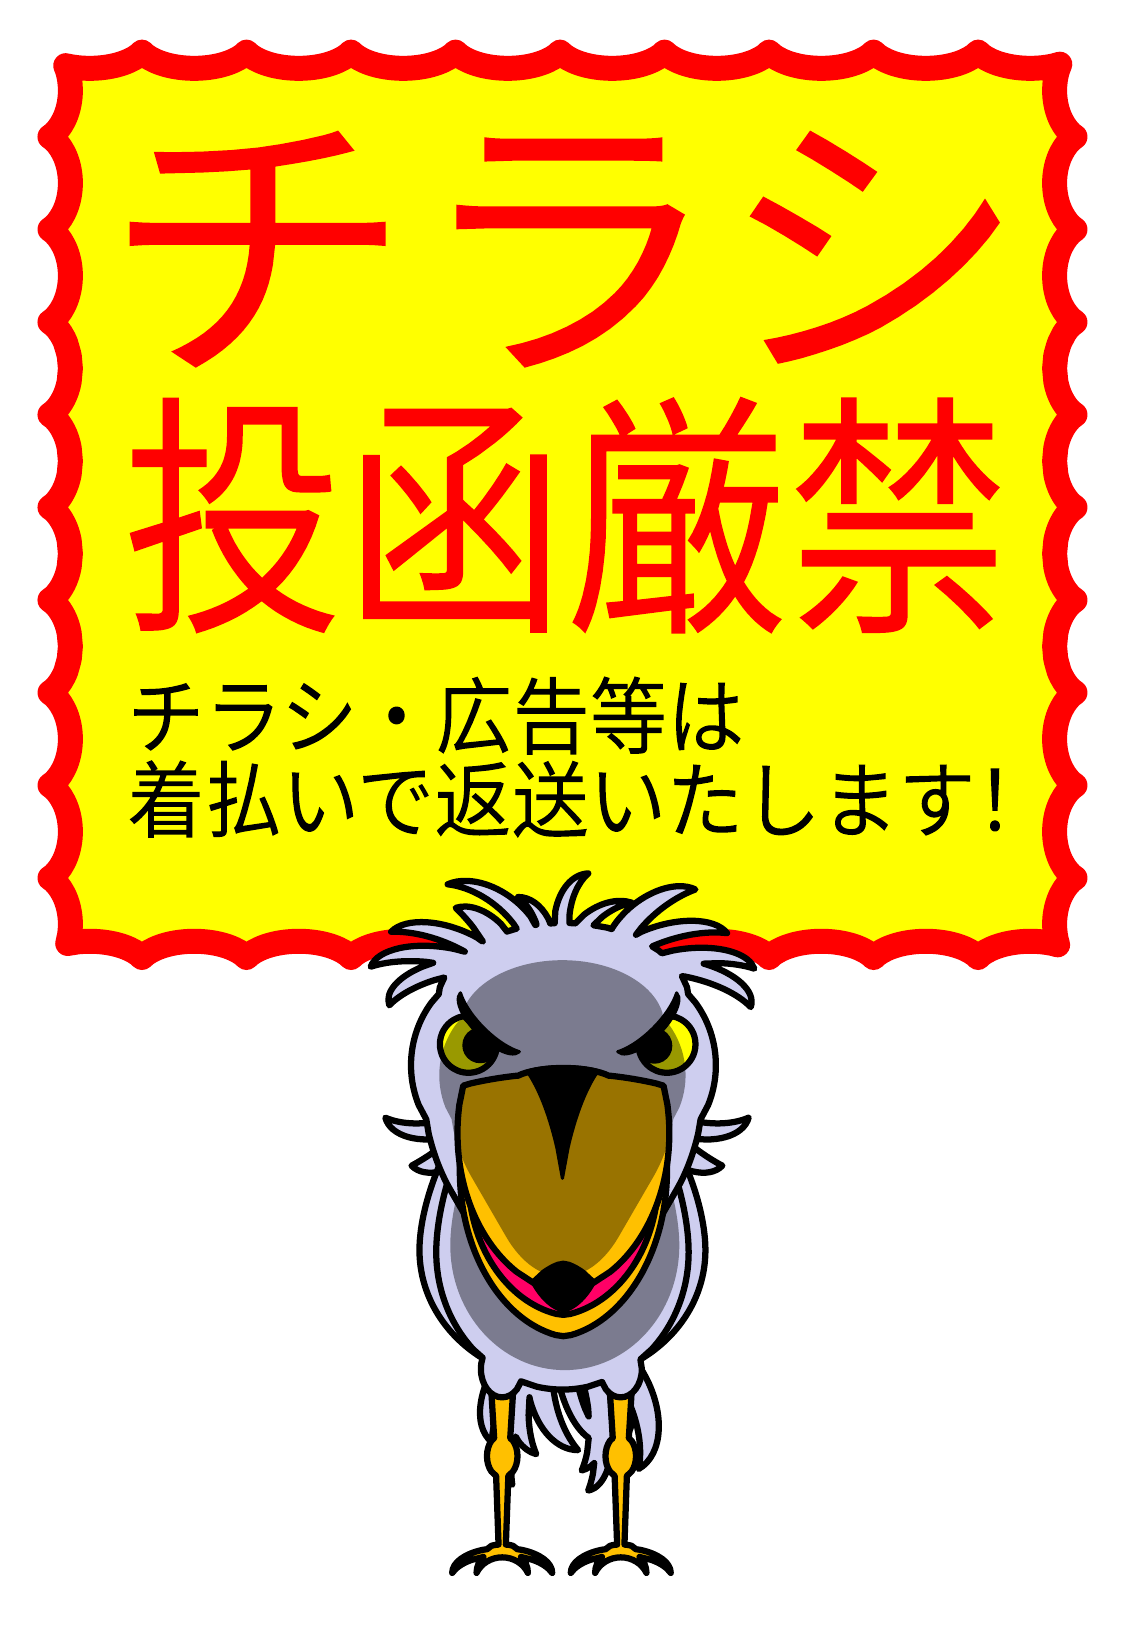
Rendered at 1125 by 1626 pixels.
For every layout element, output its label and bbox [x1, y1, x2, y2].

text_box [47, 50, 1078, 960]
text_box [370, 873, 755, 1574]
text_box [129, 130, 1001, 839]
